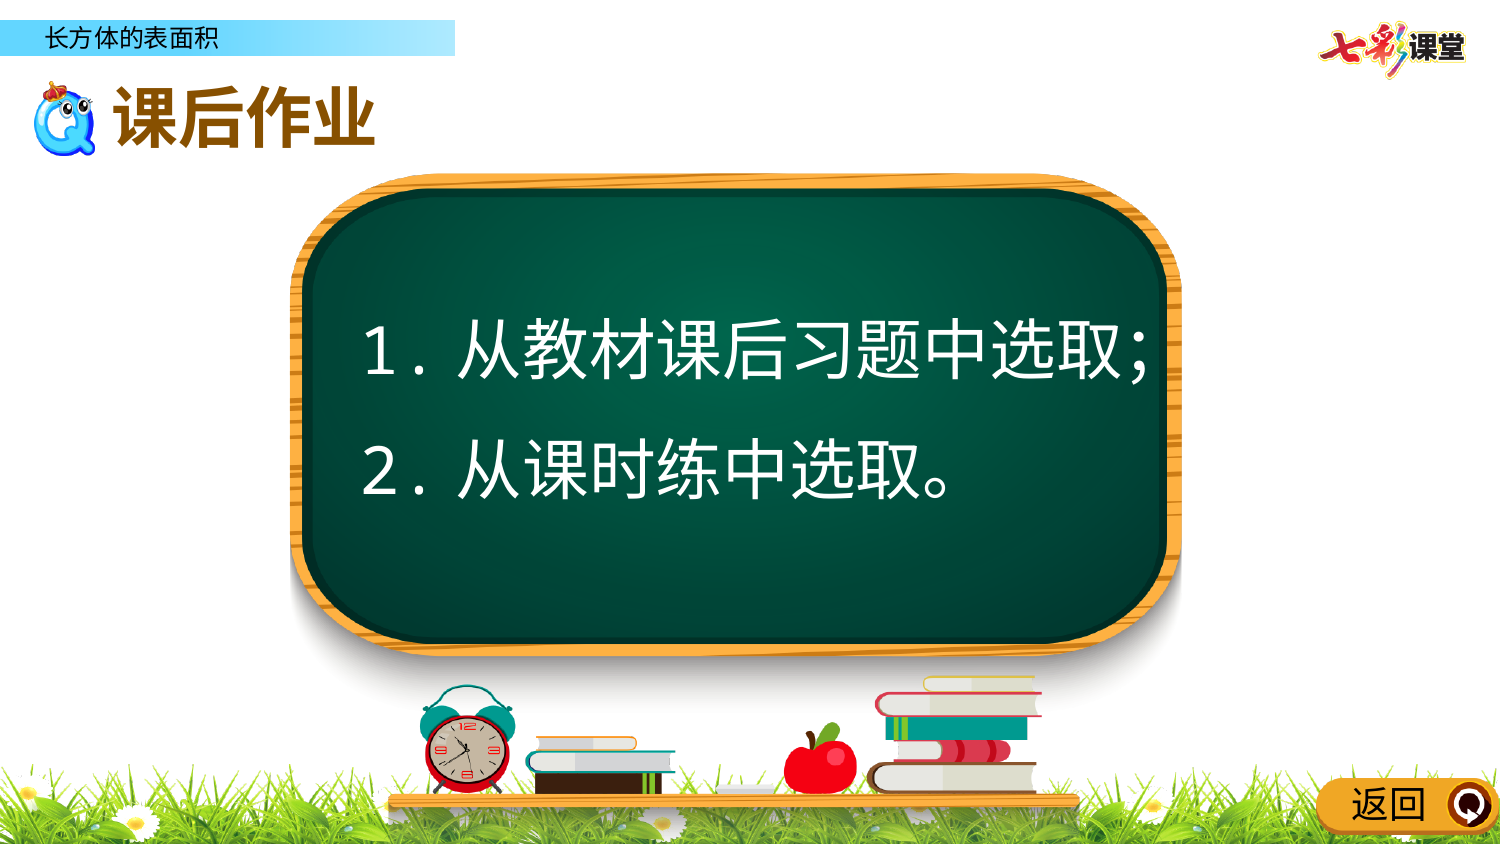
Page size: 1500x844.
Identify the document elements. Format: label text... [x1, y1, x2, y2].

text_box 课后作业 [100, 69, 404, 161]
picture [0, 173, 1500, 844]
picture [1316, 20, 1468, 80]
picture [34, 80, 96, 157]
